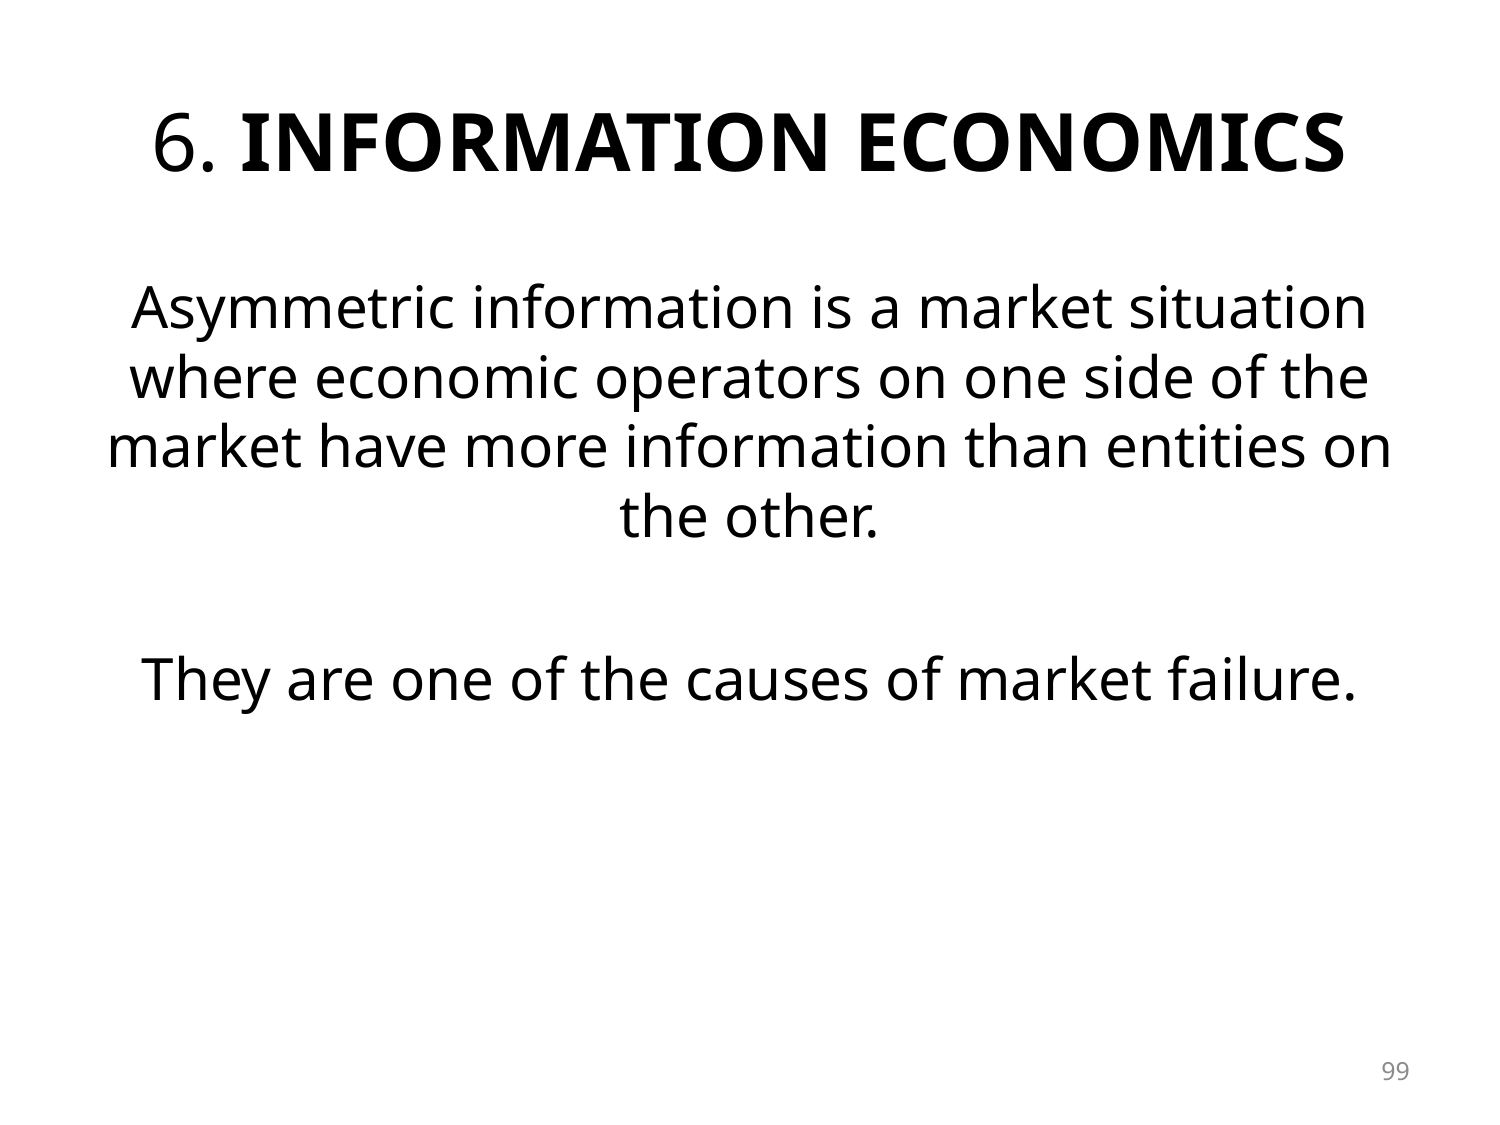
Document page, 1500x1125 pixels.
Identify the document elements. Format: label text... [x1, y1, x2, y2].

list Asymmetric information is a market situation where economic operators on one side of the market have more information than entities on the other. They are one of the causes of market failure. [75, 262, 1425, 1005]
slide_number 99 [1074, 1042, 1425, 1103]
title 6. Information Economics [75, 45, 1425, 233]
